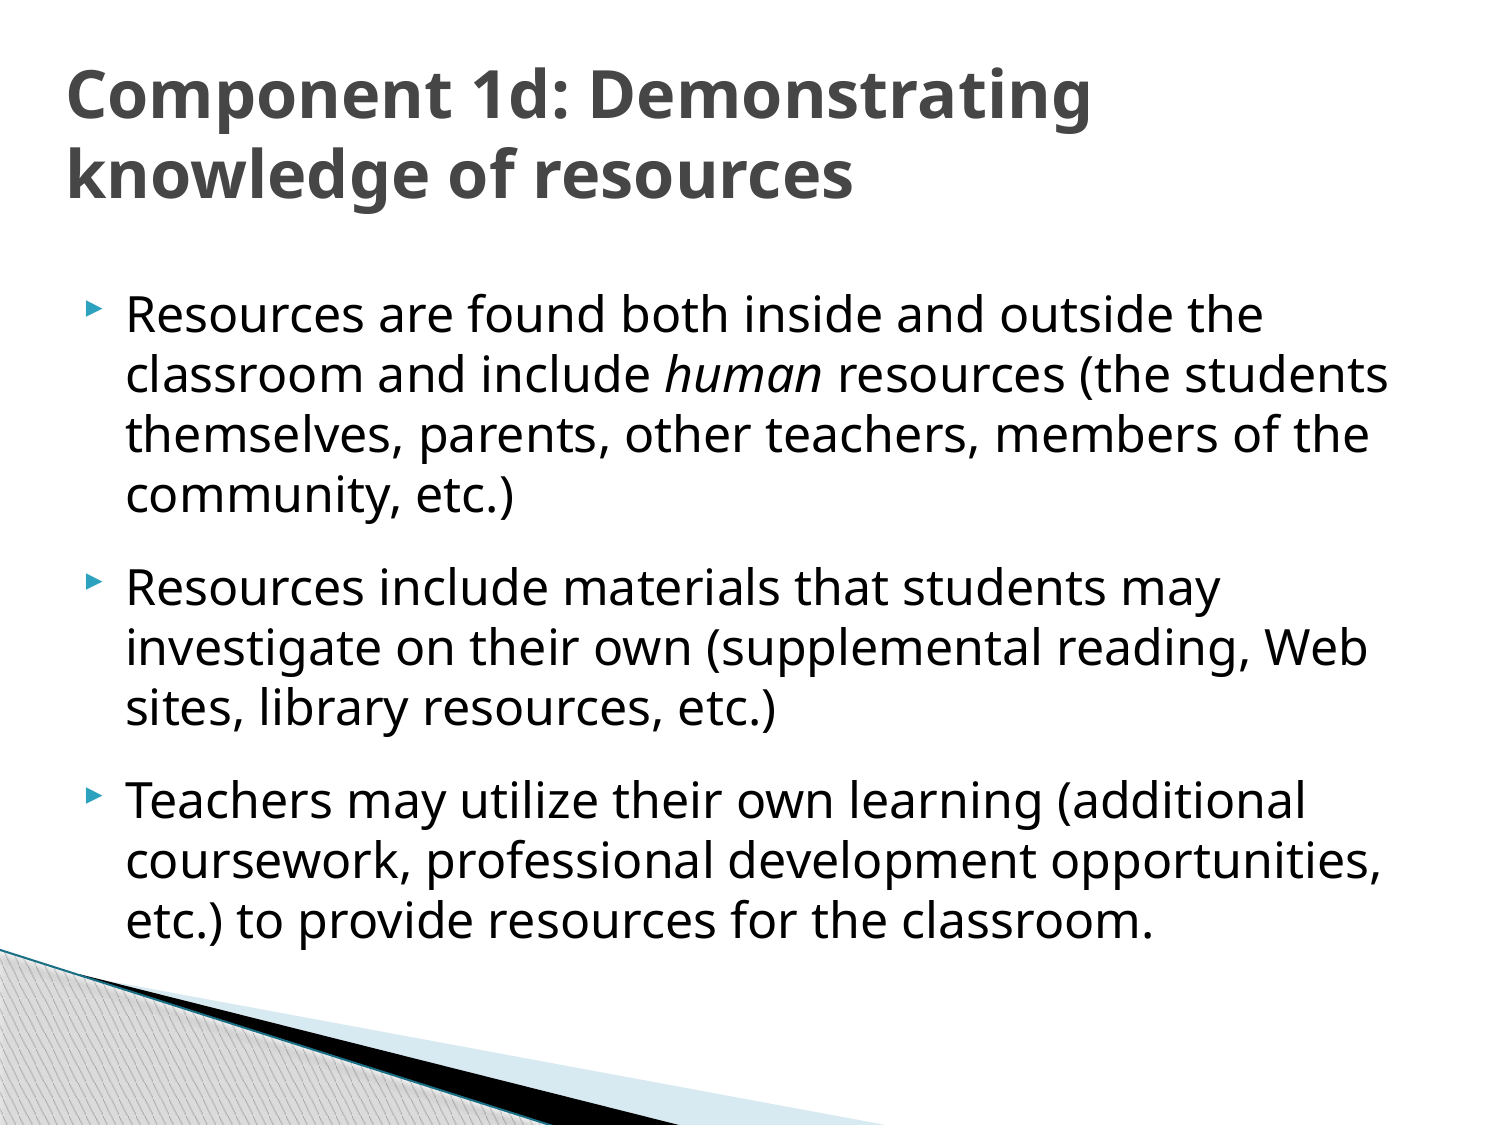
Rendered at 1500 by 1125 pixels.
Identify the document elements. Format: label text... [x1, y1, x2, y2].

text_box Resources are found both inside and outside the classroom and include human resources (the students themselves, parents, other teachers, members of the community, etc.) Resources include materials that students may investigate on their own (supplemental reading, Web sites, library resources, etc.) Teachers may utilize their own learning (additional coursework, professional development opportunities, etc.) to provide resources for the classroom. [50, 274, 1451, 980]
text_box Component 1d: Demonstrating knowledge of resources [50, 45, 1475, 250]
